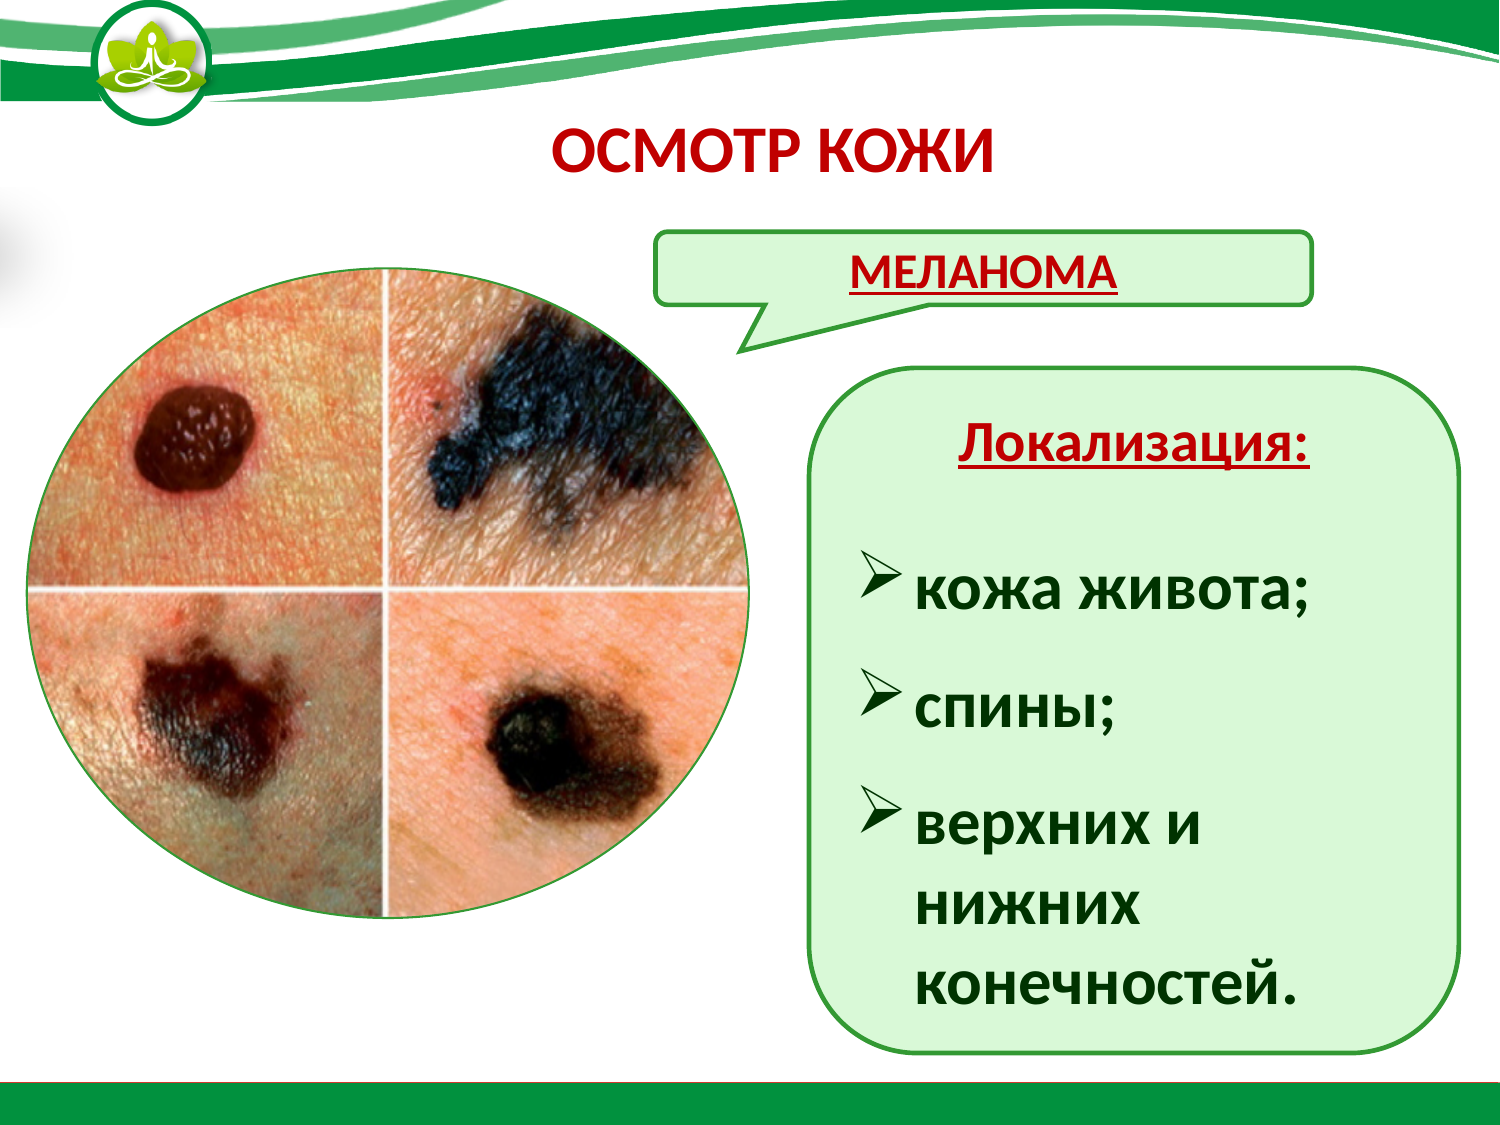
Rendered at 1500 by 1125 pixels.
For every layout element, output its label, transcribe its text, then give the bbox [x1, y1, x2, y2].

text_box Локализация: кожа живота; спины; верхних и нижних конечностей. [808, 367, 1459, 1054]
text_box ОСМОТР КОЖИ [88, 138, 1459, 193]
picture [0, 1081, 1500, 1125]
picture [26, 268, 750, 919]
text_box МЕЛАНОМА [655, 231, 1312, 349]
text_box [0, 0, 1500, 129]
